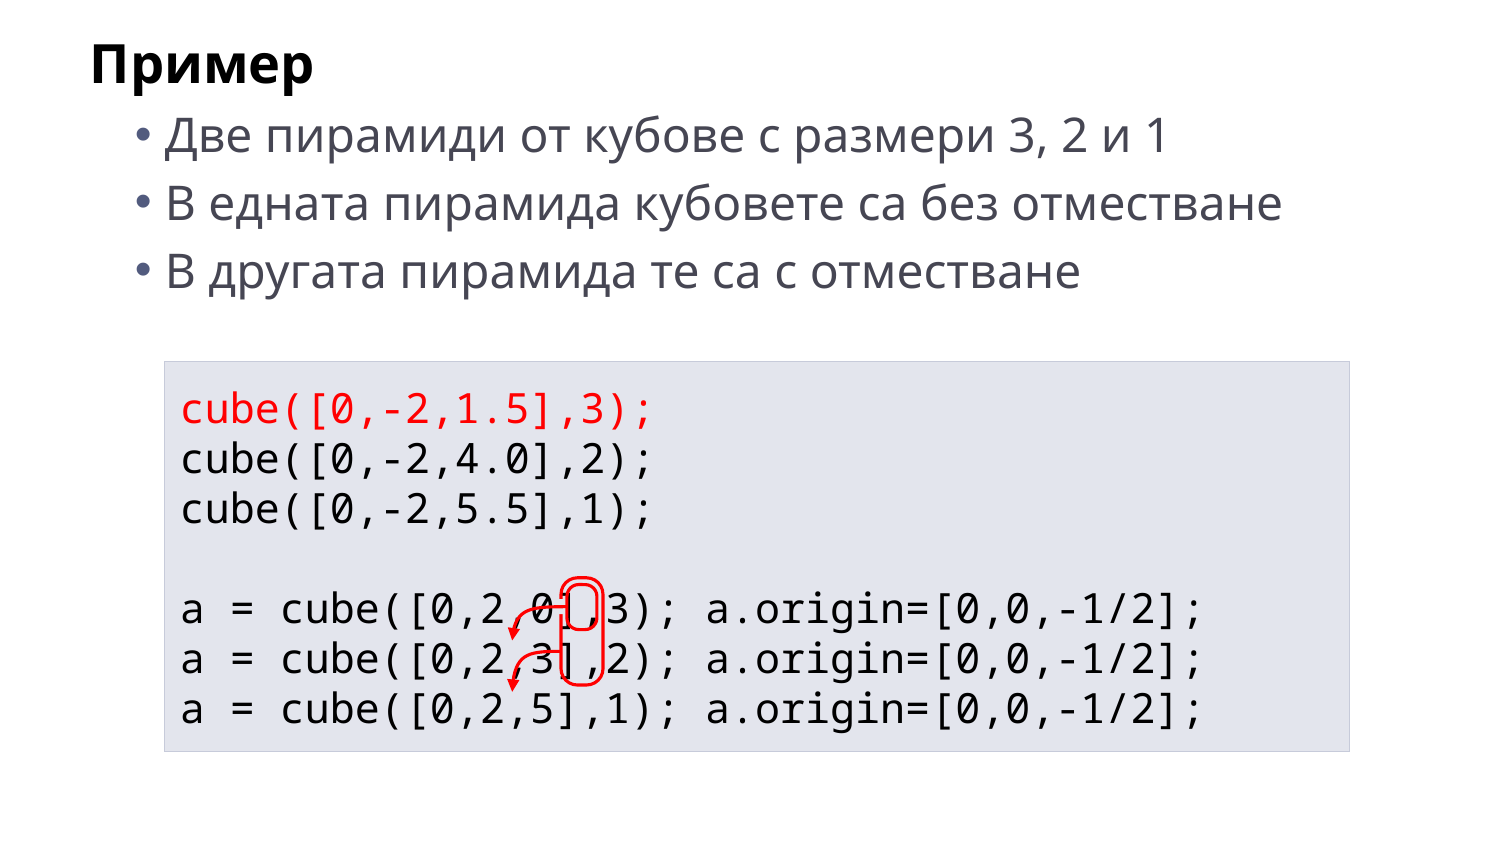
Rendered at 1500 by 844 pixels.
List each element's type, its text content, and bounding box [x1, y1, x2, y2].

text_box [507, 605, 568, 641]
text_box cube([0,-2,1.5],3); cube([0,-2,4.0],2); cube([0,-2,5.5],1); a = cube([0,2,0],3); a.origin=[0,0,-1/2]; a = cube([0,2,3],2); a.origin=[0,0,-1/2]; a = cube([0,2,5],1); a.origin=[0,0,-1/2]; [164, 361, 1350, 752]
list Пример Две пирамиди от кубове с размери 3, 2 и 1 В едната пирамида кубовете са без отместване В другата пирамида те са с отместване [75, 21, 1475, 835]
text_box [507, 649, 561, 692]
text_box [556, 610, 564, 615]
text_box [559, 576, 605, 687]
text_box [554, 599, 564, 605]
